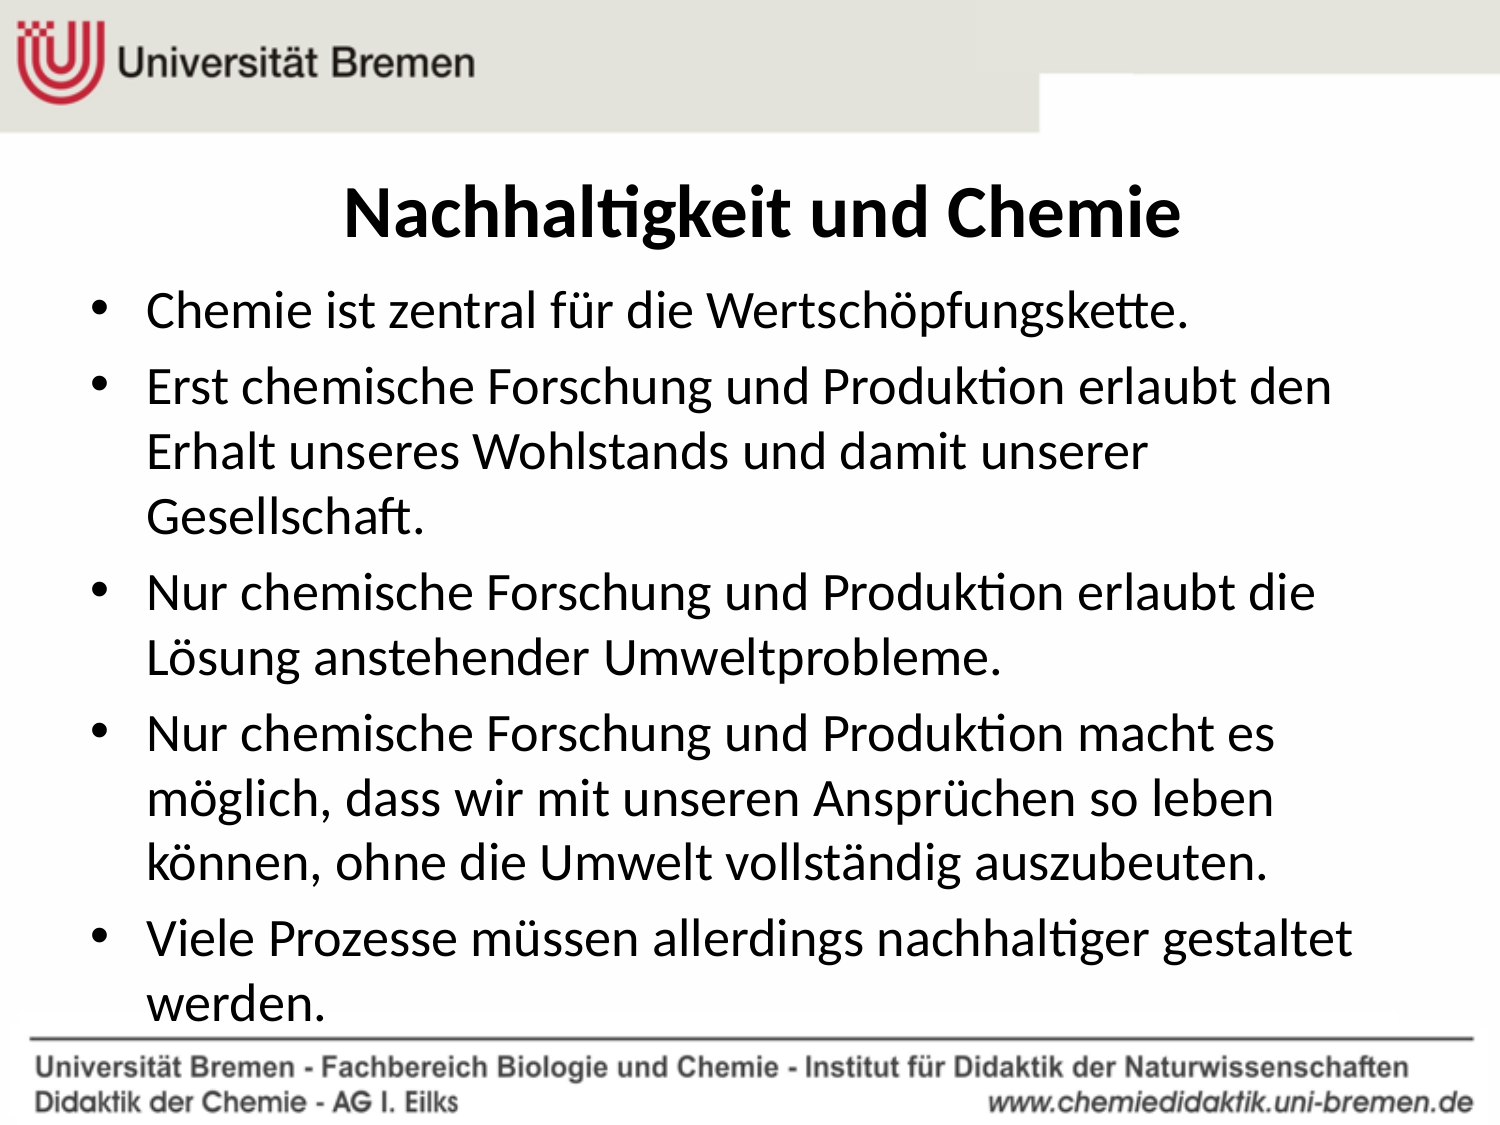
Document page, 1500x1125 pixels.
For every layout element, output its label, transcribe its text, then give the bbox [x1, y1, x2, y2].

title Nachhaltigkeit und Chemie [88, 113, 1439, 267]
picture [0, 0, 1500, 1125]
list Chemie ist zentral für die Wertschöpfungskette. Erst chemische Forschung und Produktion erlaubt den Erhalt unseres Wohlstands und damit unserer Gesellschaft. Nur chemische Forschung und Produktion erlaubt die Lösung anstehender Umweltprobleme. Nur chemische Forschung und Produktion macht es möglich, dass wir mit unseren Ansprüchen so leben können, ohne die Umwelt vollständig auszubeuten. Viele Prozesse müssen allerdings nachhaltiger gestaltet werden. [75, 267, 1459, 958]
